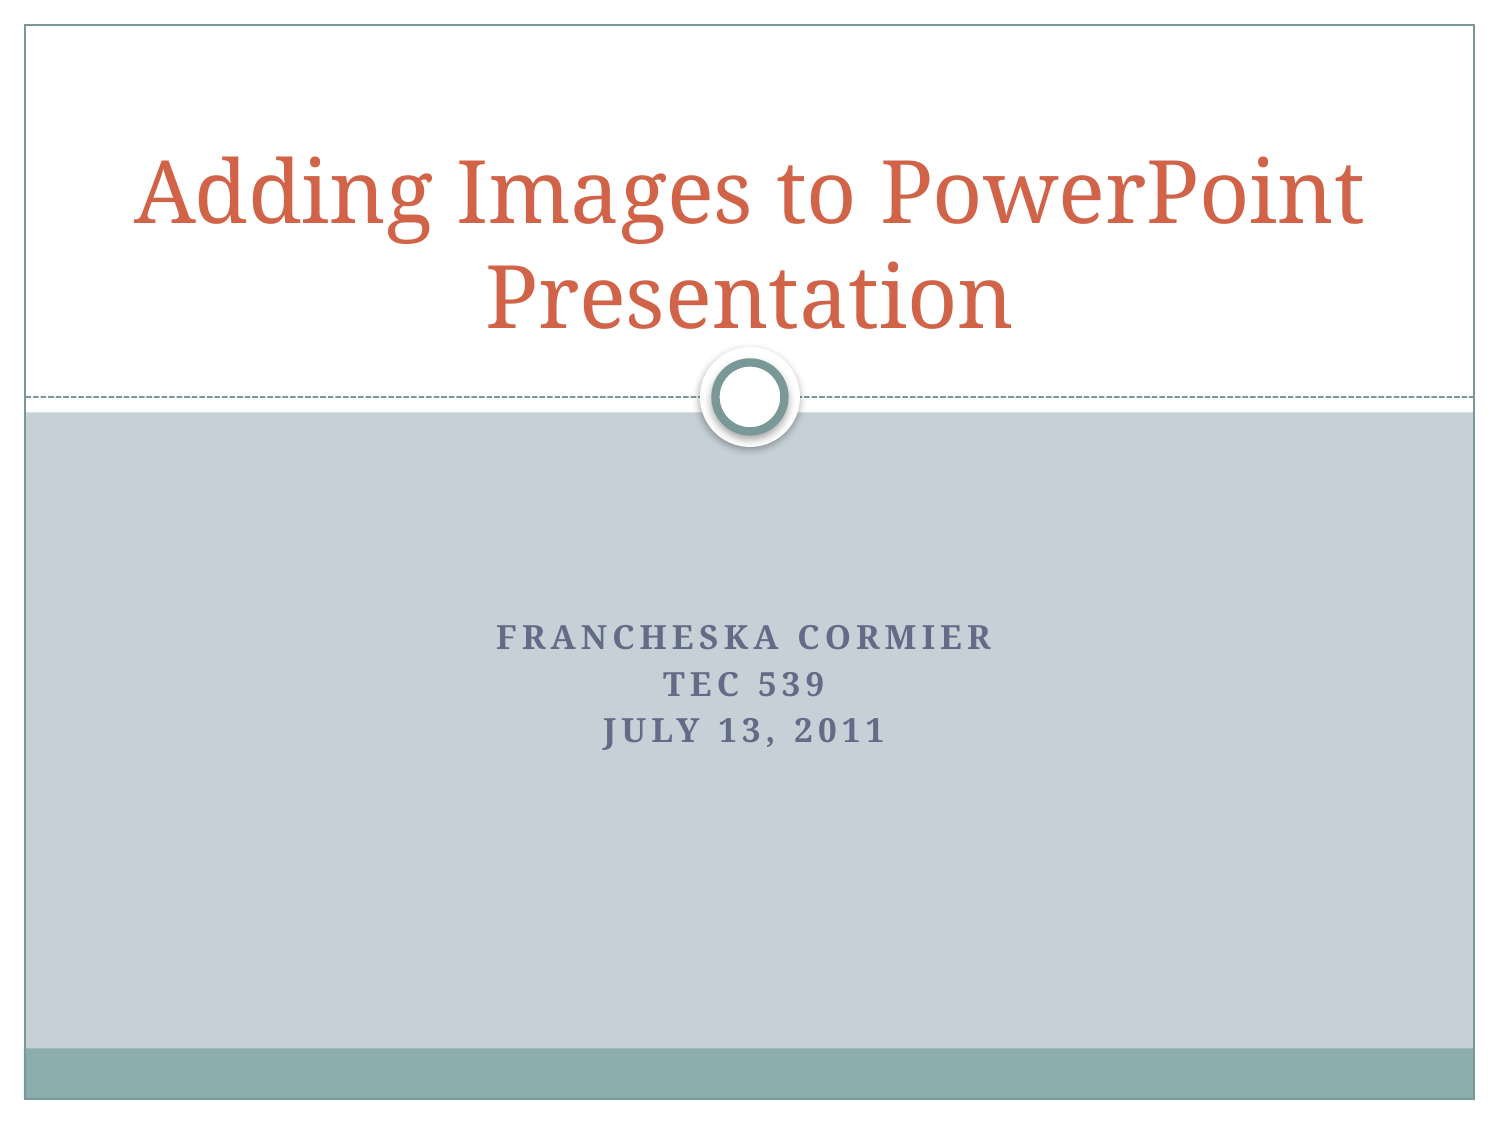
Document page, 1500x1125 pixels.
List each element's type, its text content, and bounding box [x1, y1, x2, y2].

subtitle Francheska Cormier TEC 539 July 13, 2011 [137, 562, 1350, 988]
title Adding Images to PowerPoint Presentation [112, 112, 1388, 354]
